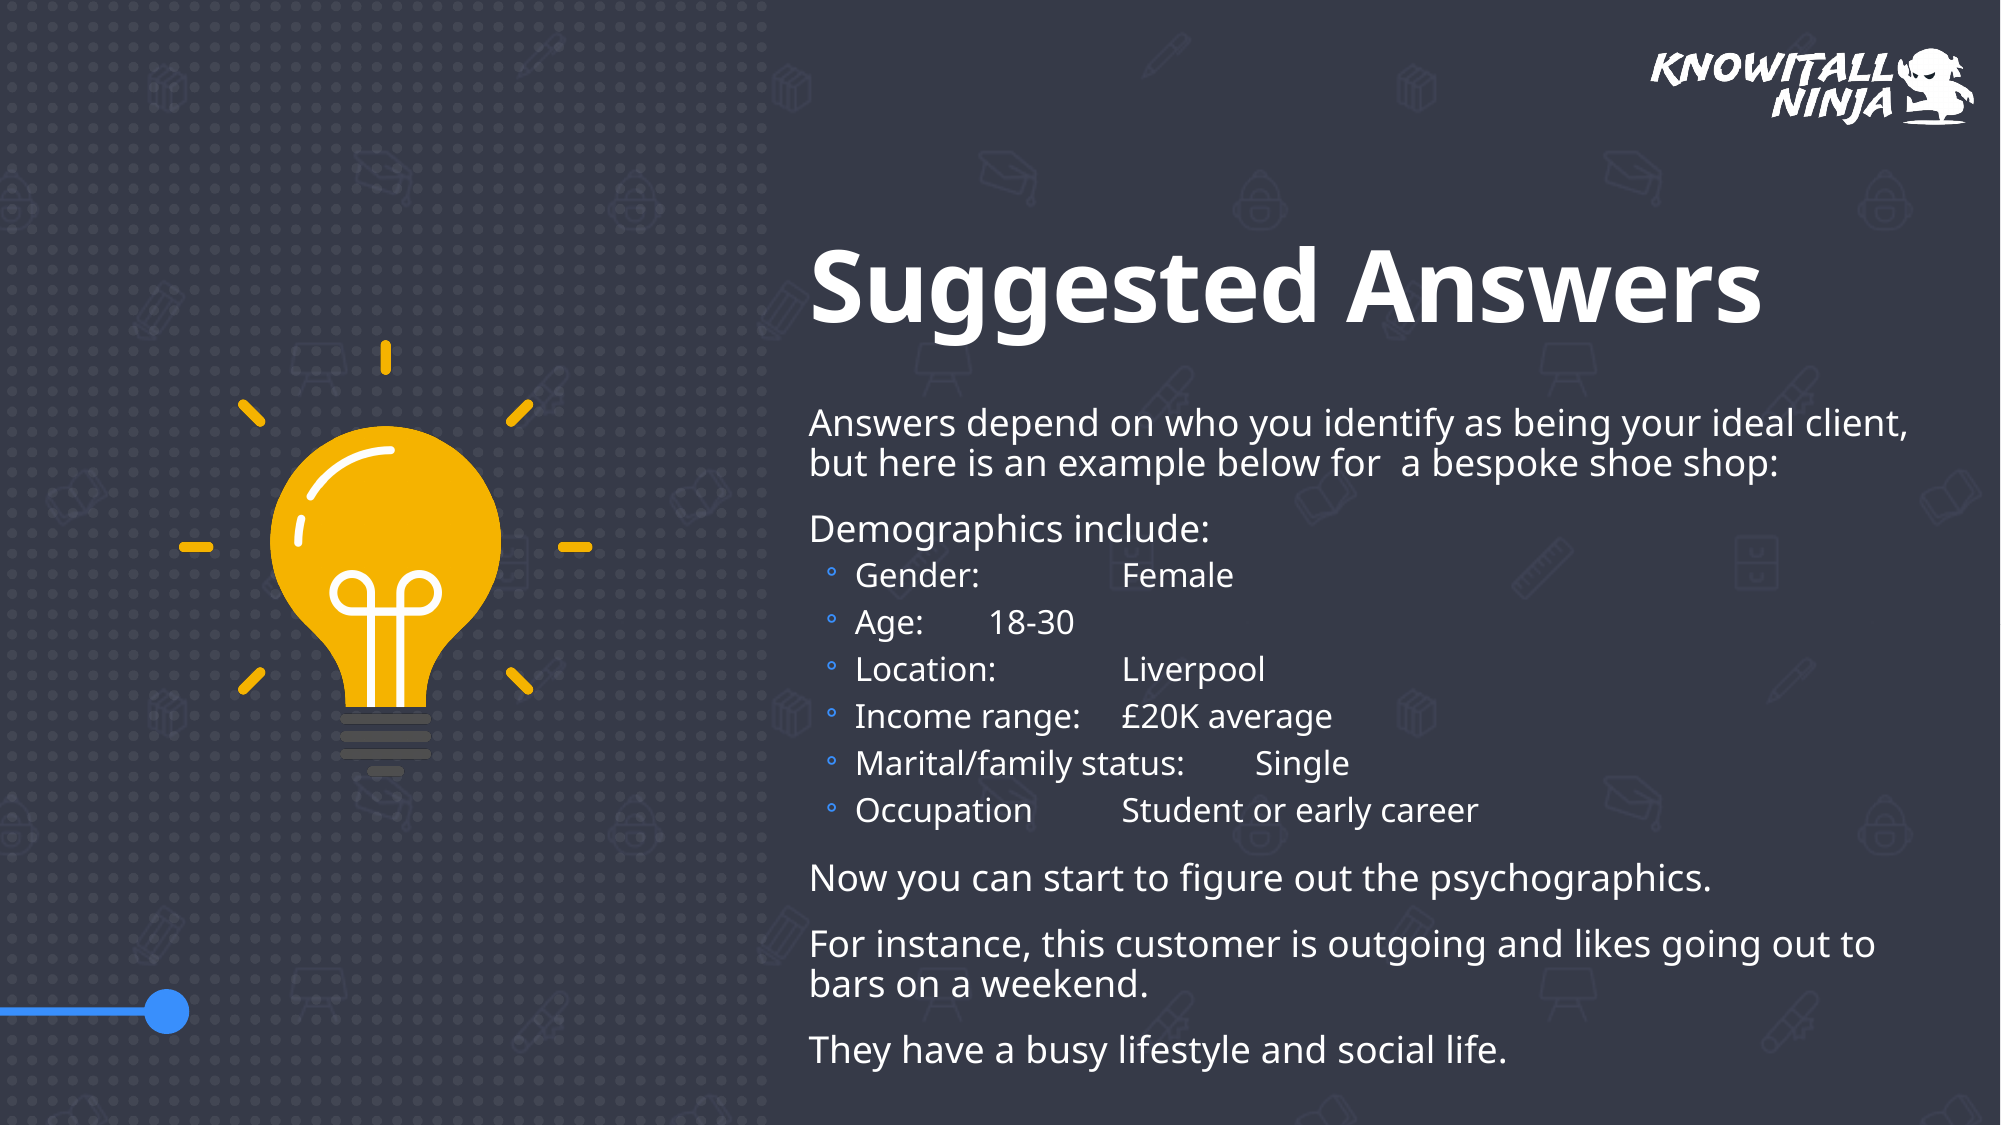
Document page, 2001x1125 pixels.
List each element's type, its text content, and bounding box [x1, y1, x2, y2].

list Answers depend on who you identify as being your ideal client, but here is an example below for a bespoke shoe shop: Demographics include: Gender: Female Age: 18-30 Location: Liverpool Income range: £20K average Marital/family status: Single Occupation Student or early career Now you can start to figure out the psychographics. For instance, this customer is outgoing and likes going out to bars on a weekend. They have a busy lifestyle and social life. [794, 397, 1928, 1090]
title Suggested Answers [794, 125, 1928, 351]
picture [0, 0, 2001, 1125]
